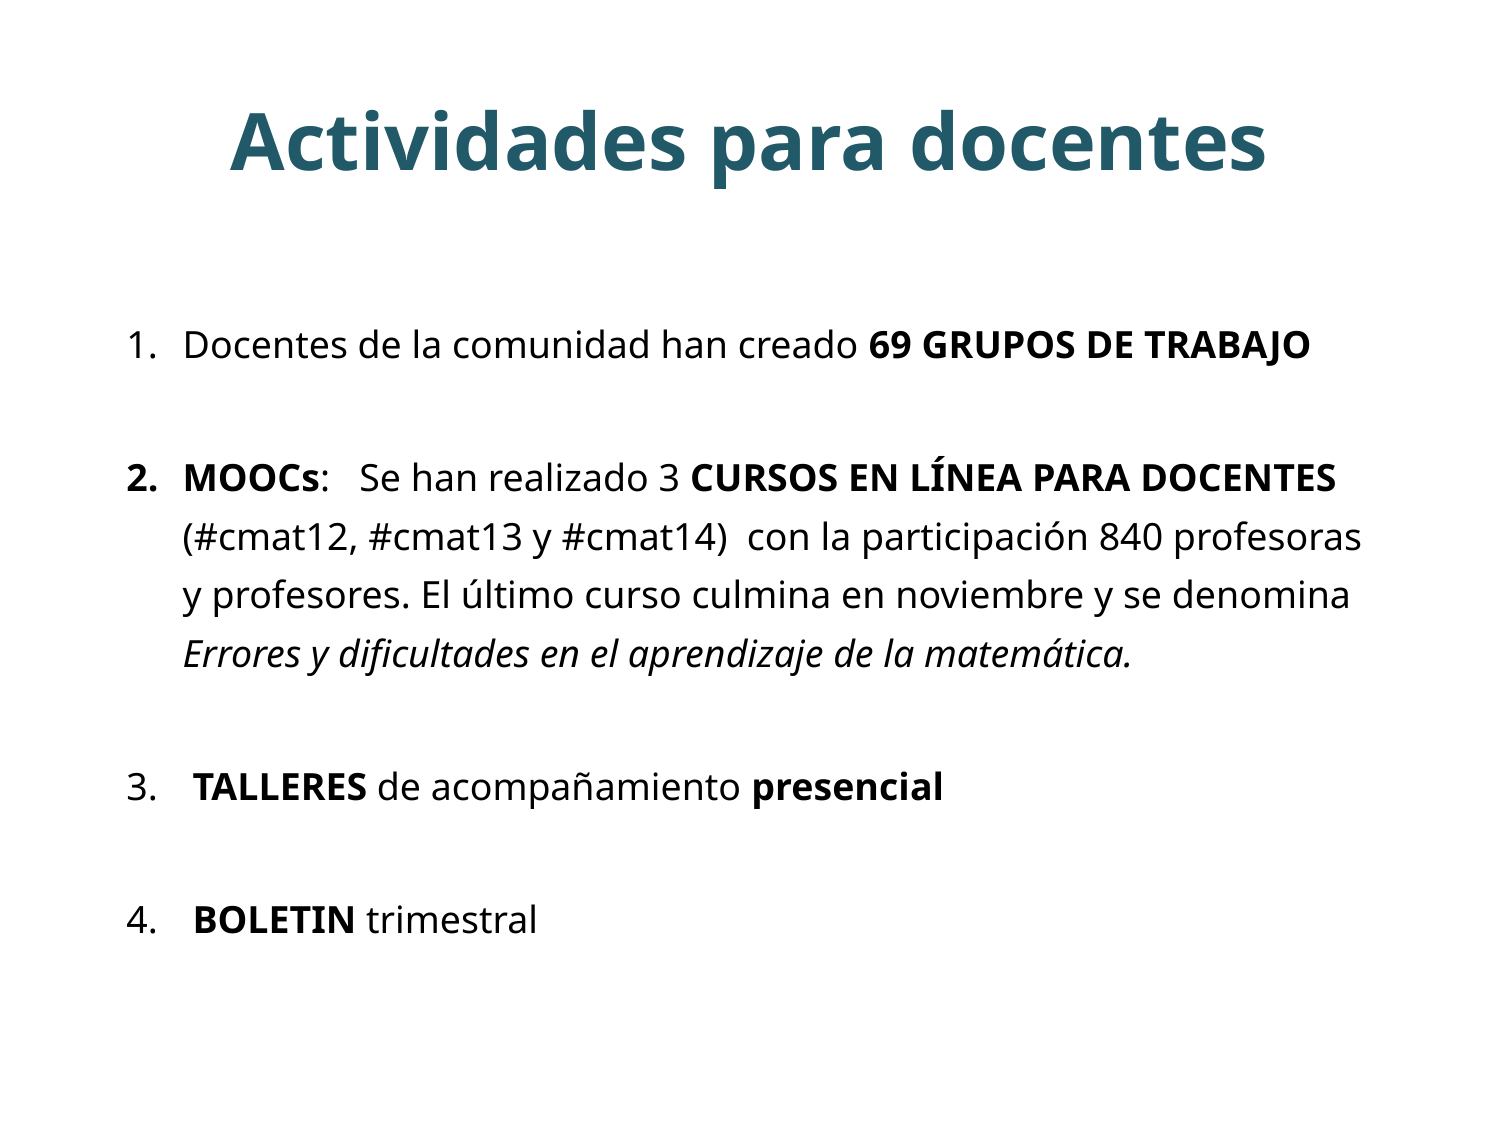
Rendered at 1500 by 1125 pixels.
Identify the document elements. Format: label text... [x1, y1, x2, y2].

title Actividades para docentes [75, 45, 1425, 233]
list Docentes de la comunidad han creado 69 GRUPOS DE TRABAJO MOOCs: Se han realizado 3 CURSOS EN LÍNEA PARA DOCENTES (#cmat12, #cmat13 y #cmat14) con la participación 840 profesoras y profesores. El último curso culmina en noviembre y se denomina Errores y dificultades en el aprendizaje de la matemática. TALLERES de acompañamiento presencial BOLETIN trimestral [111, 255, 1399, 929]
